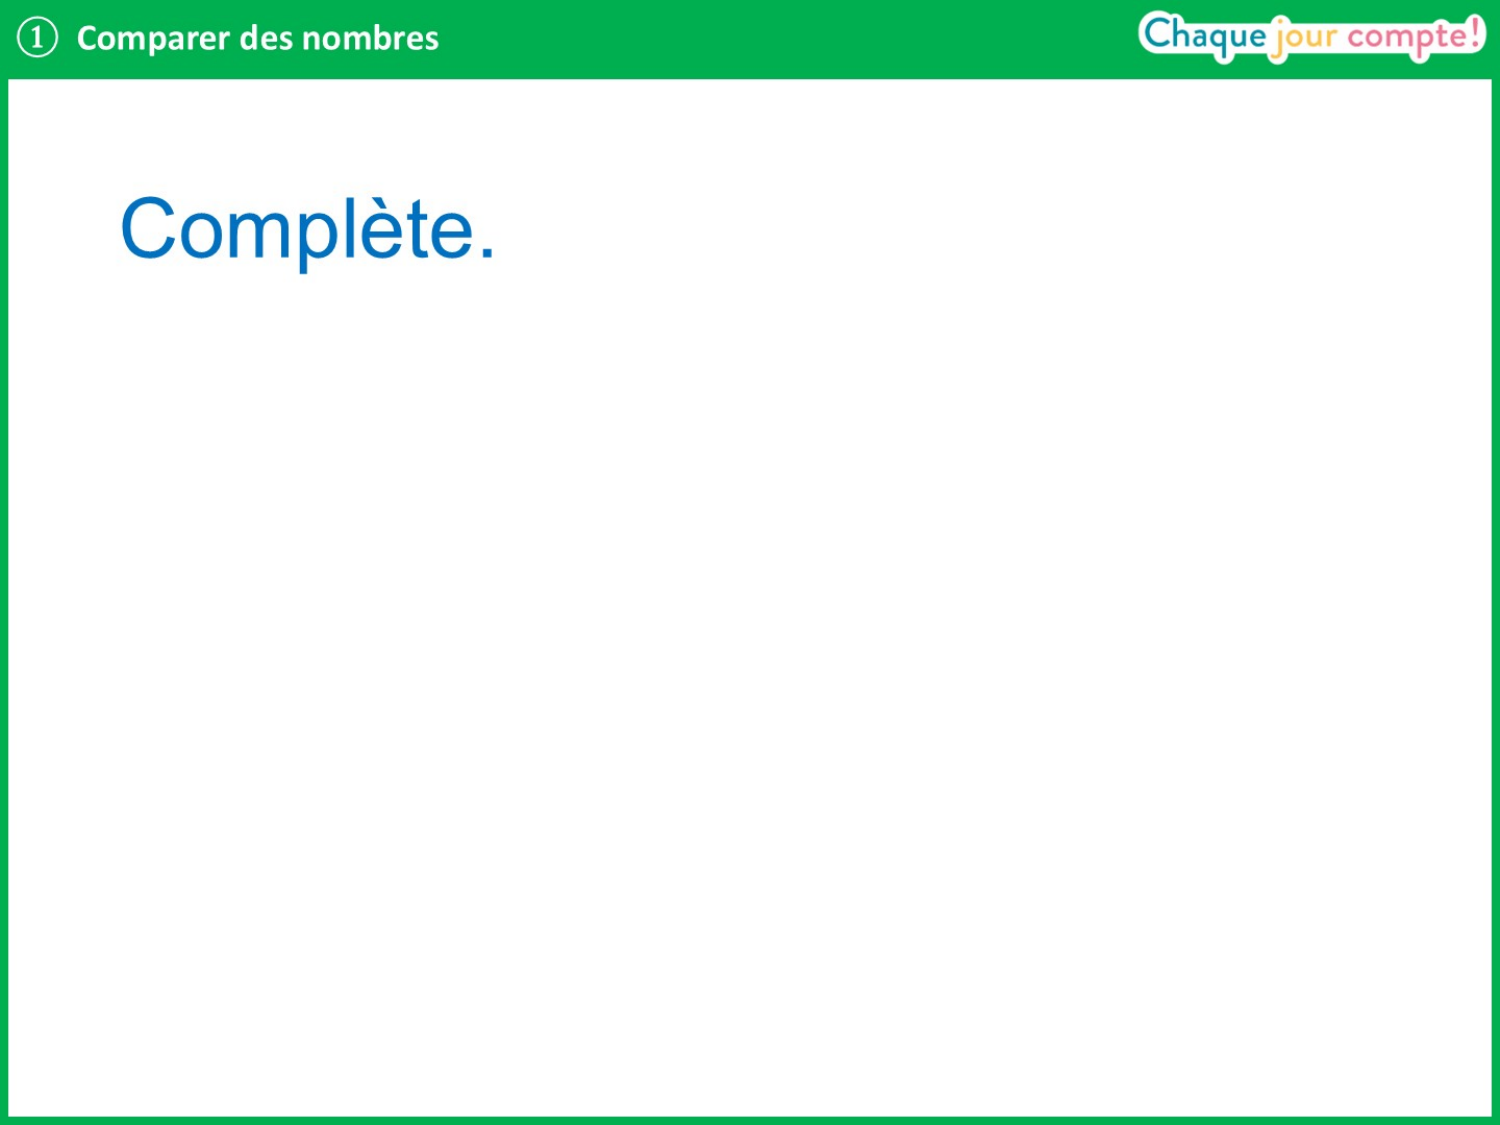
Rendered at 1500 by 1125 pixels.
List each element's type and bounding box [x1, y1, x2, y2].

list [0, 0, 1500, 1125]
